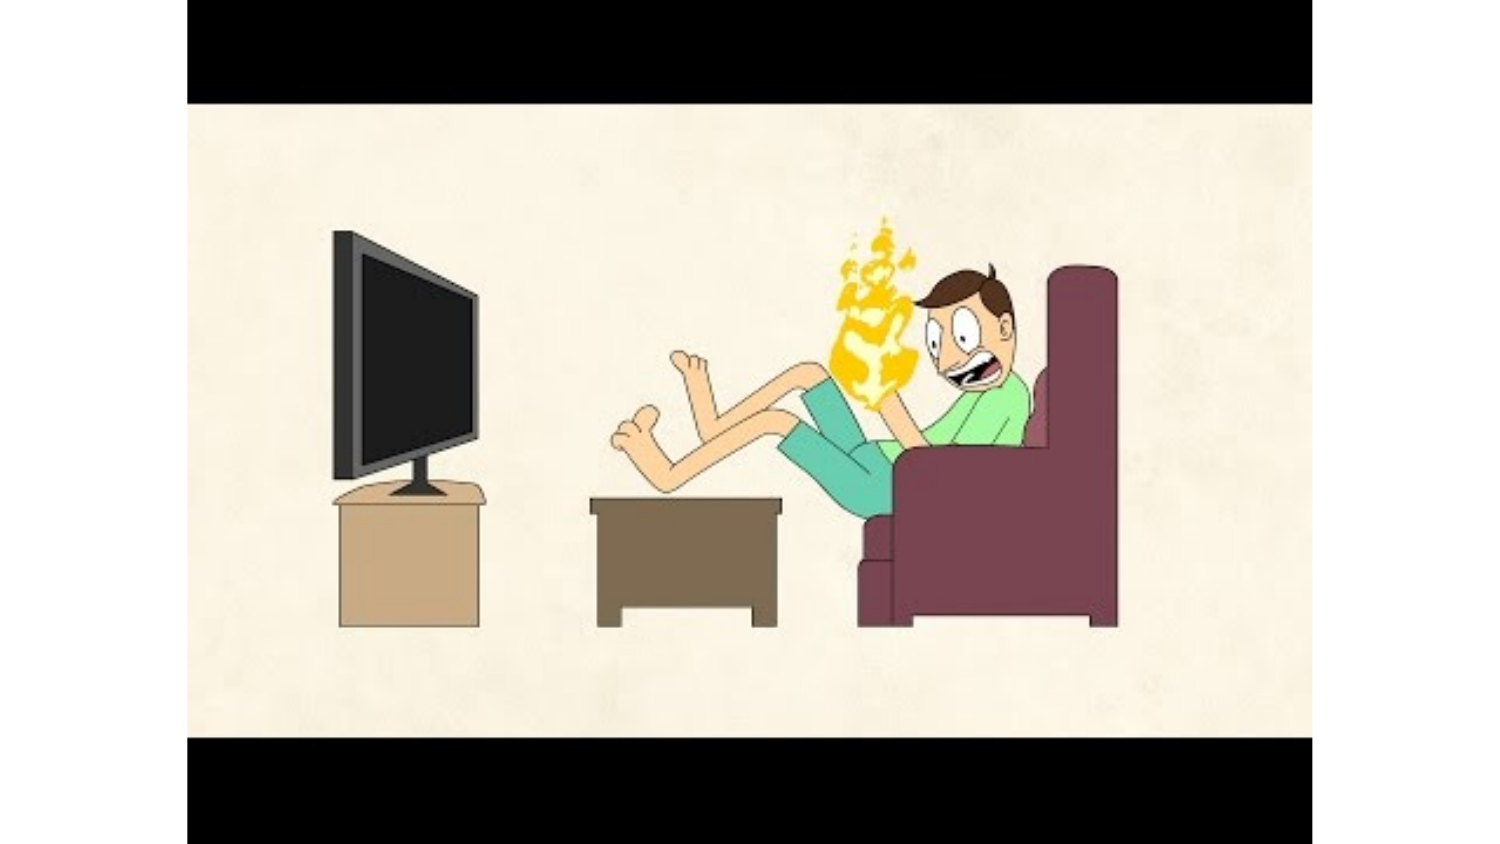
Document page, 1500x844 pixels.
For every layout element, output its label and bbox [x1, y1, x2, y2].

text_box [187, 0, 1313, 844]
